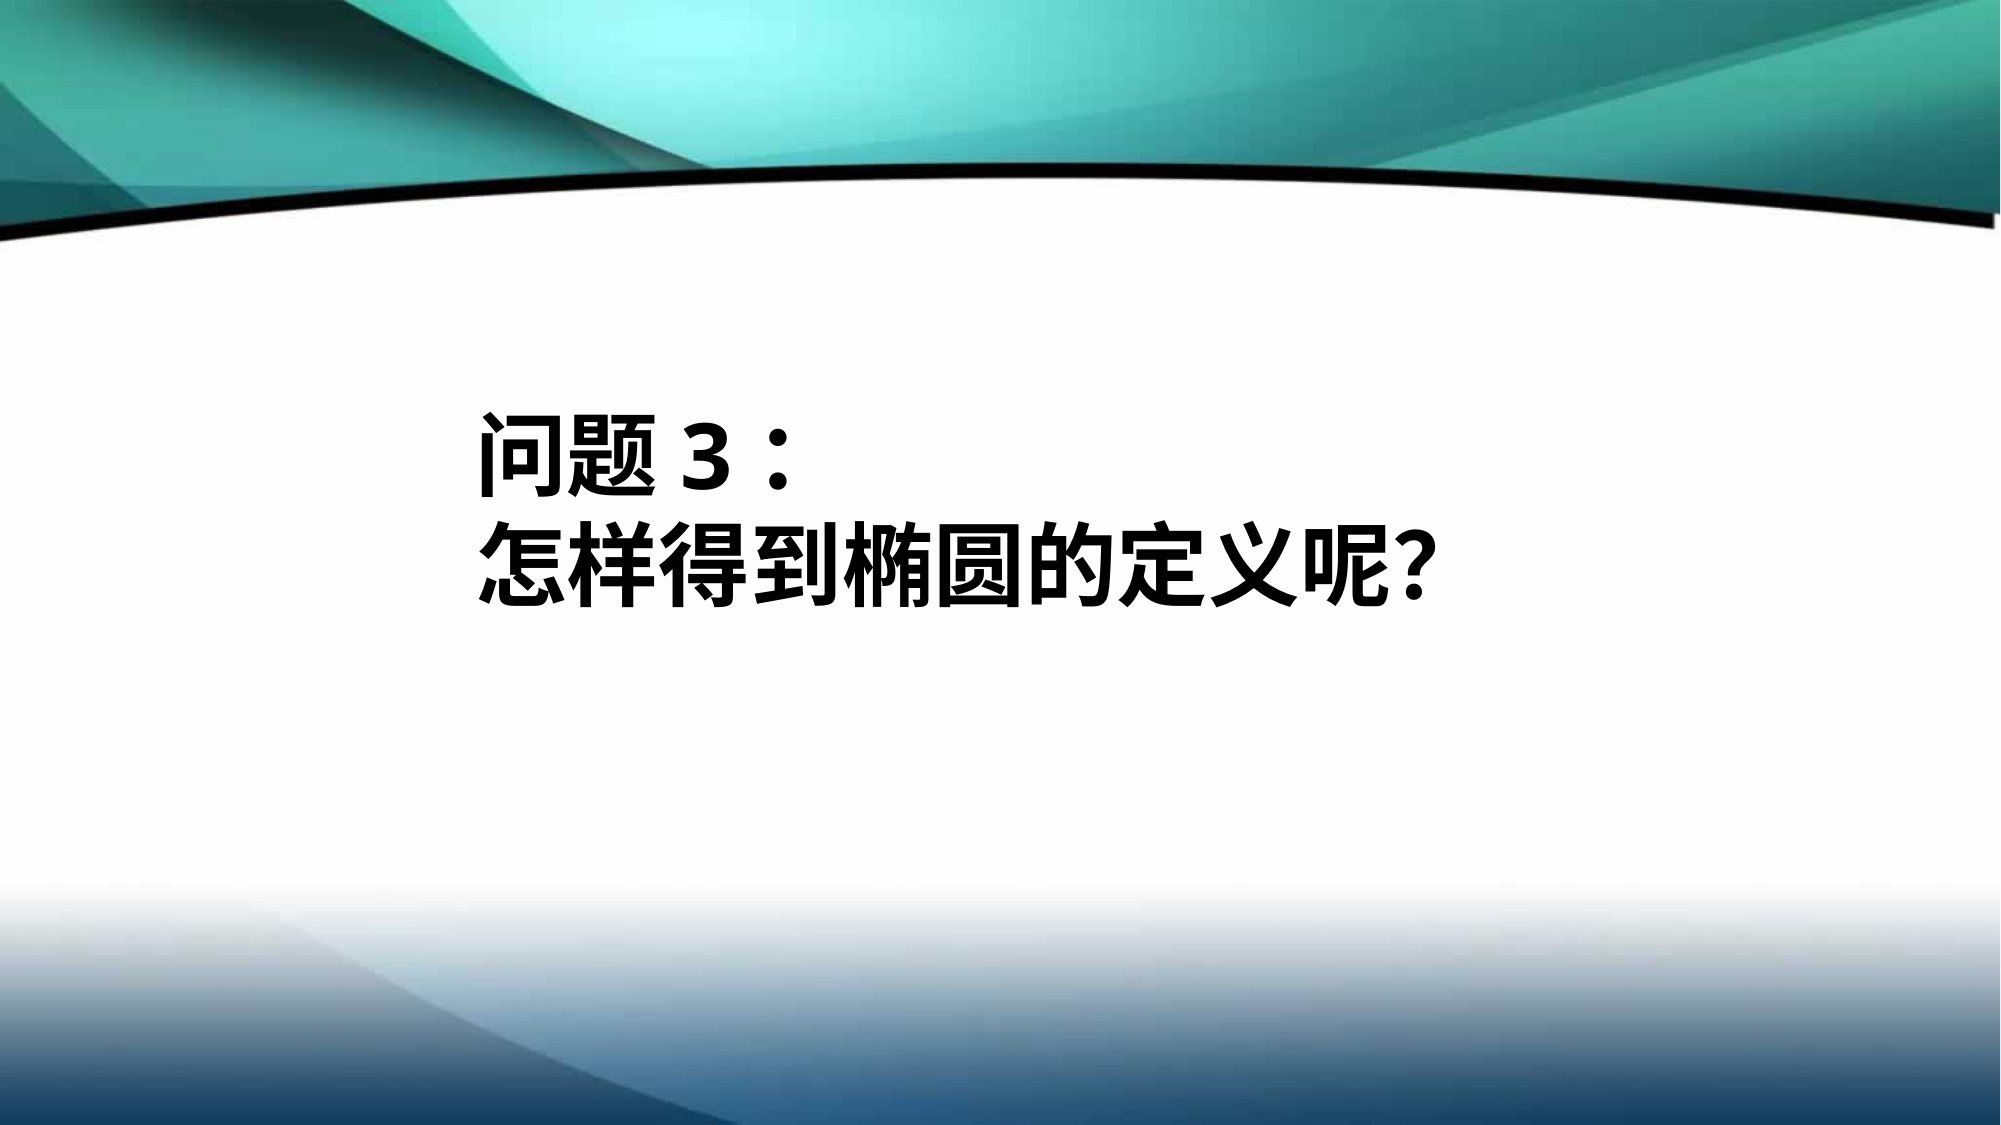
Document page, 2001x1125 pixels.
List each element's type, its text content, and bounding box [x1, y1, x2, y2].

title 问题3： 怎样得到椭圆的定义呢？ [459, 468, 2000, 657]
picture [0, 0, 2001, 1125]
